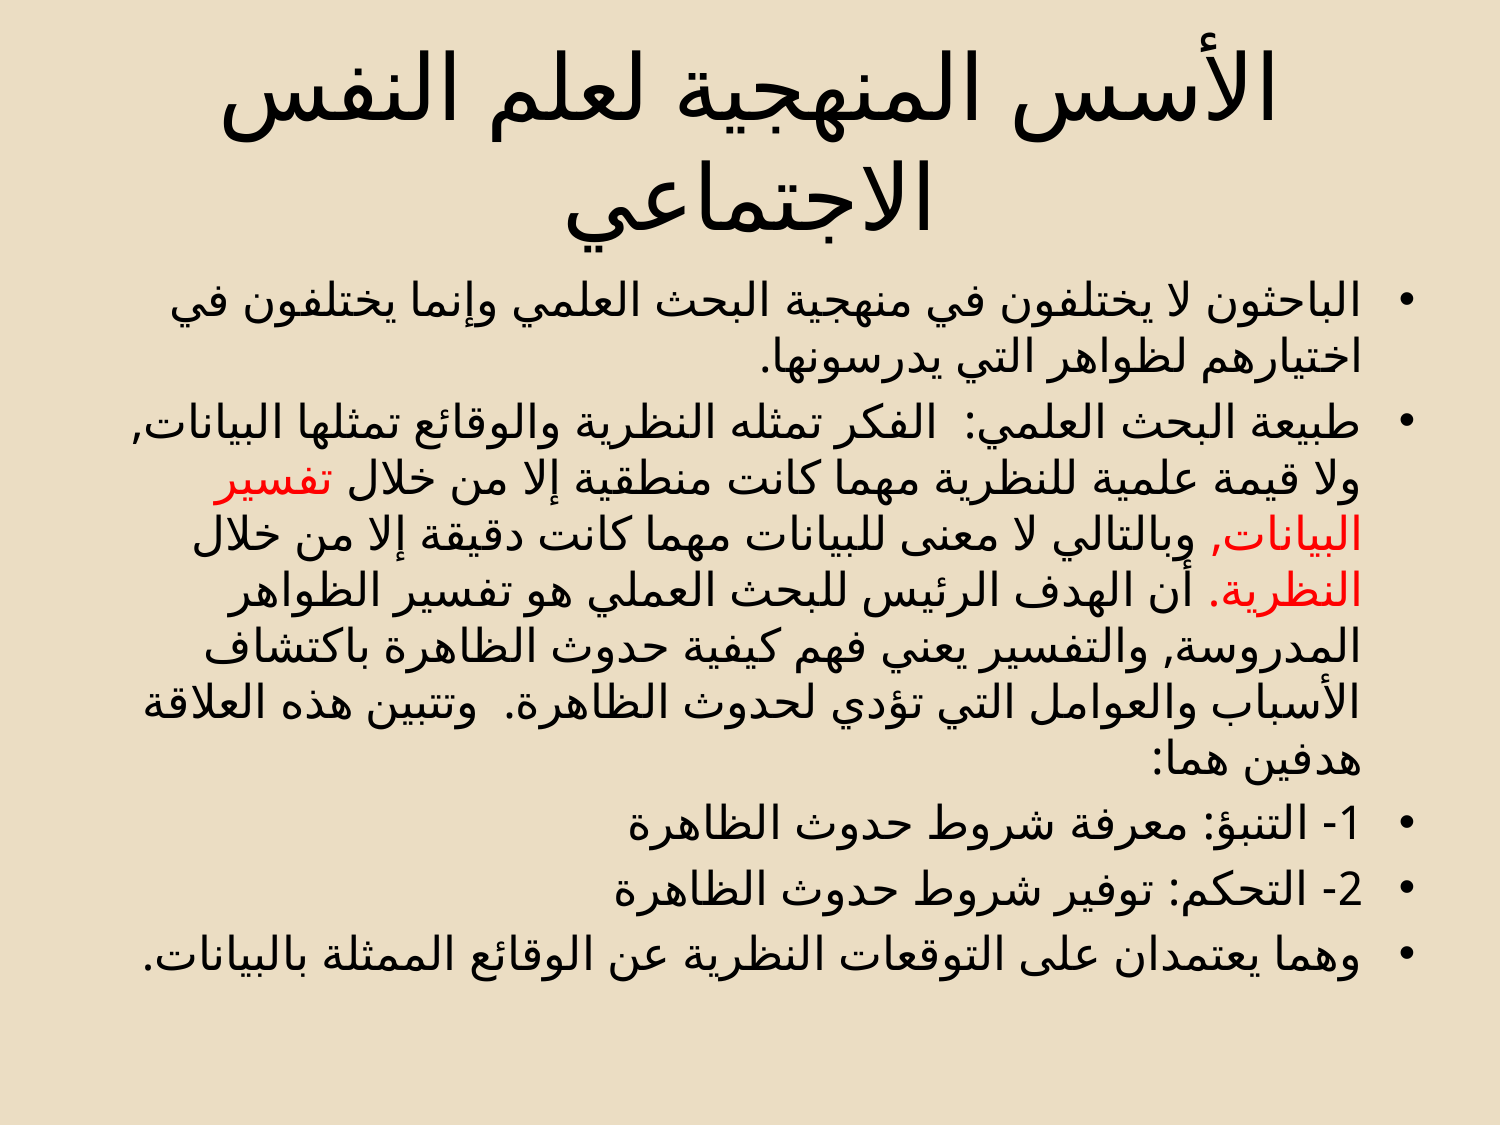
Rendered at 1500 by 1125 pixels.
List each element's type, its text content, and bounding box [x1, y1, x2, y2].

list الباحثون لا يختلفون في منهجية البحث العلمي وإنما يختلفون في اختيارهم لظواهر التي يدرسونها. طبيعة البحث العلمي: الفكر تمثله النظرية والوقائع تمثلها البيانات, ولا قيمة علمية للنظرية مهما كانت منطقية إلا من خلال تفسير البيانات, وبالتالي لا معنى للبيانات مهما كانت دقيقة إلا من خلال النظرية. أن الهدف الرئيس للبحث العملي هو تفسير الظواهر المدروسة, والتفسير يعني فهم كيفية حدوث الظاهرة باكتشاف الأسباب والعوامل التي تؤدي لحدوث الظاهرة. وتتبين هذه العلاقة هدفين هما: 1- التنبؤ: معرفة شروط حدوث الظاهرة 2- التحكم: توفير شروط حدوث الظاهرة وهما يعتمدان على التوقعات النظرية عن الوقائع الممثلة بالبيانات. [75, 262, 1425, 1005]
title الأسس المنهجية لعلم النفس الاجتماعي [75, 45, 1425, 233]
